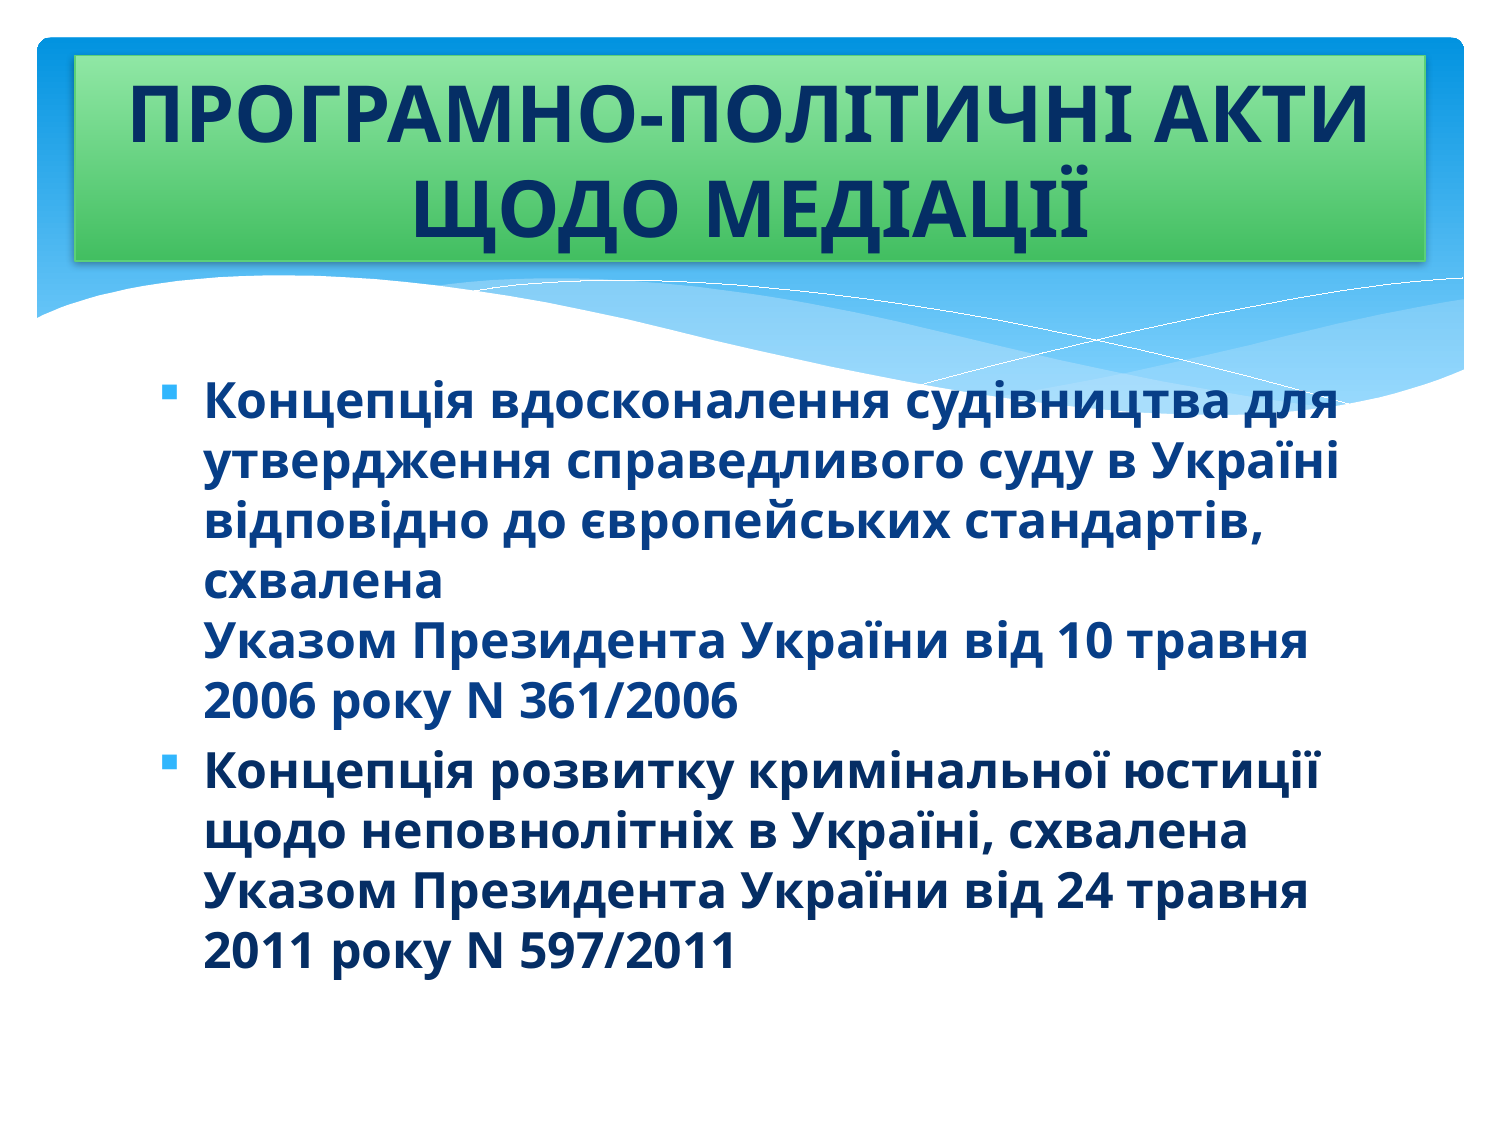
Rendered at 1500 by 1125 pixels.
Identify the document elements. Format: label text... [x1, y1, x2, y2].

title ПРОГРАМНО-ПОЛІТИЧНІ АКТИ ЩОДО МЕДІАЦІЇ [74, 55, 1426, 262]
list Концепція вдосконалення судівництва для утвердження справедливого суду в Україні відповідно до європейських стандартів, схвалена Указом Президента України від 10 травня 2006 року N 361/2006 Концепція розвитку кримінальної юстиції щодо неповнолітніх в Україні, схвалена Указом Президента України від 24 травня 2011 року N 597/2011 [143, 290, 1359, 1005]
